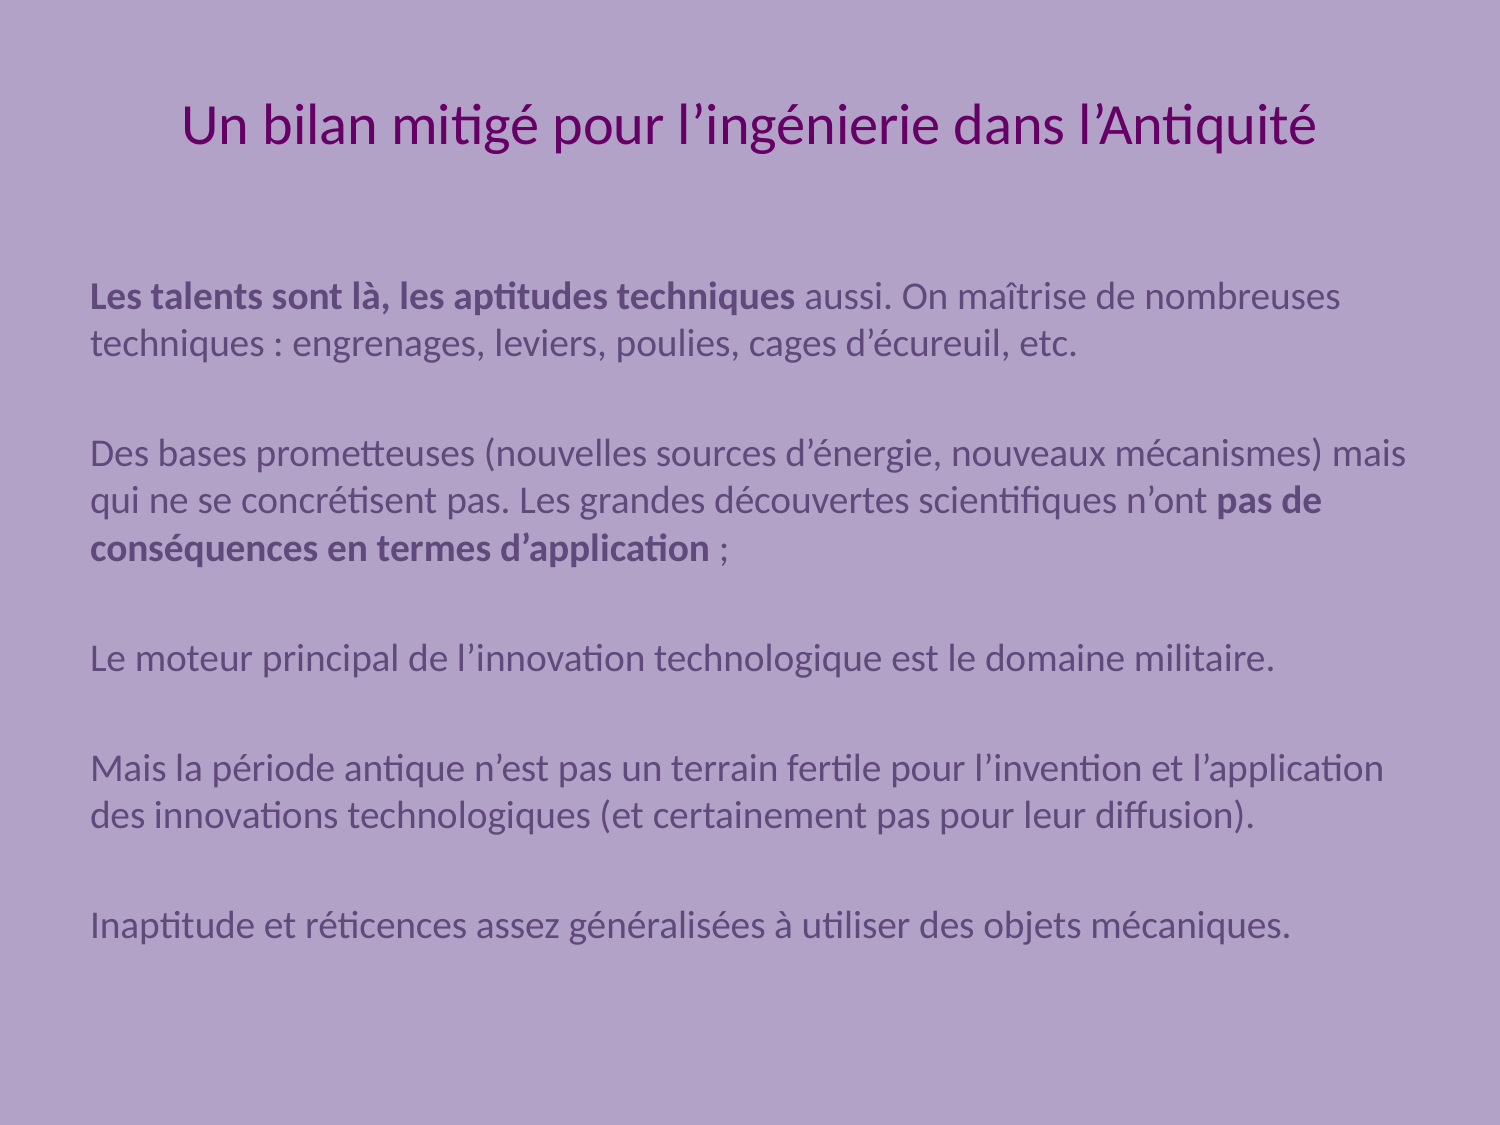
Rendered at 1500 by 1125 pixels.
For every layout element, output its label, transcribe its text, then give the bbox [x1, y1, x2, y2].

list Les talents sont là, les aptitudes techniques aussi. On maîtrise de nombreuses techniques : engrenages, leviers, poulies, cages d’écureuil, etc. Des bases prometteuses (nouvelles sources d’énergie, nouveaux mécanismes) mais qui ne se concrétisent pas. Les grandes découvertes scientifiques n’ont pas de conséquences en termes d’application ; Le moteur principal de l’innovation technologique est le domaine militaire. Mais la période antique n’est pas un terrain fertile pour l’invention et l’application des innovations technologiques (et certainement pas pour leur diffusion). Inaptitude et réticences assez généralisées à utiliser des objets mécaniques. [75, 262, 1425, 1005]
title Un bilan mitigé pour l’ingénierie dans l’Antiquité [75, 45, 1425, 199]
